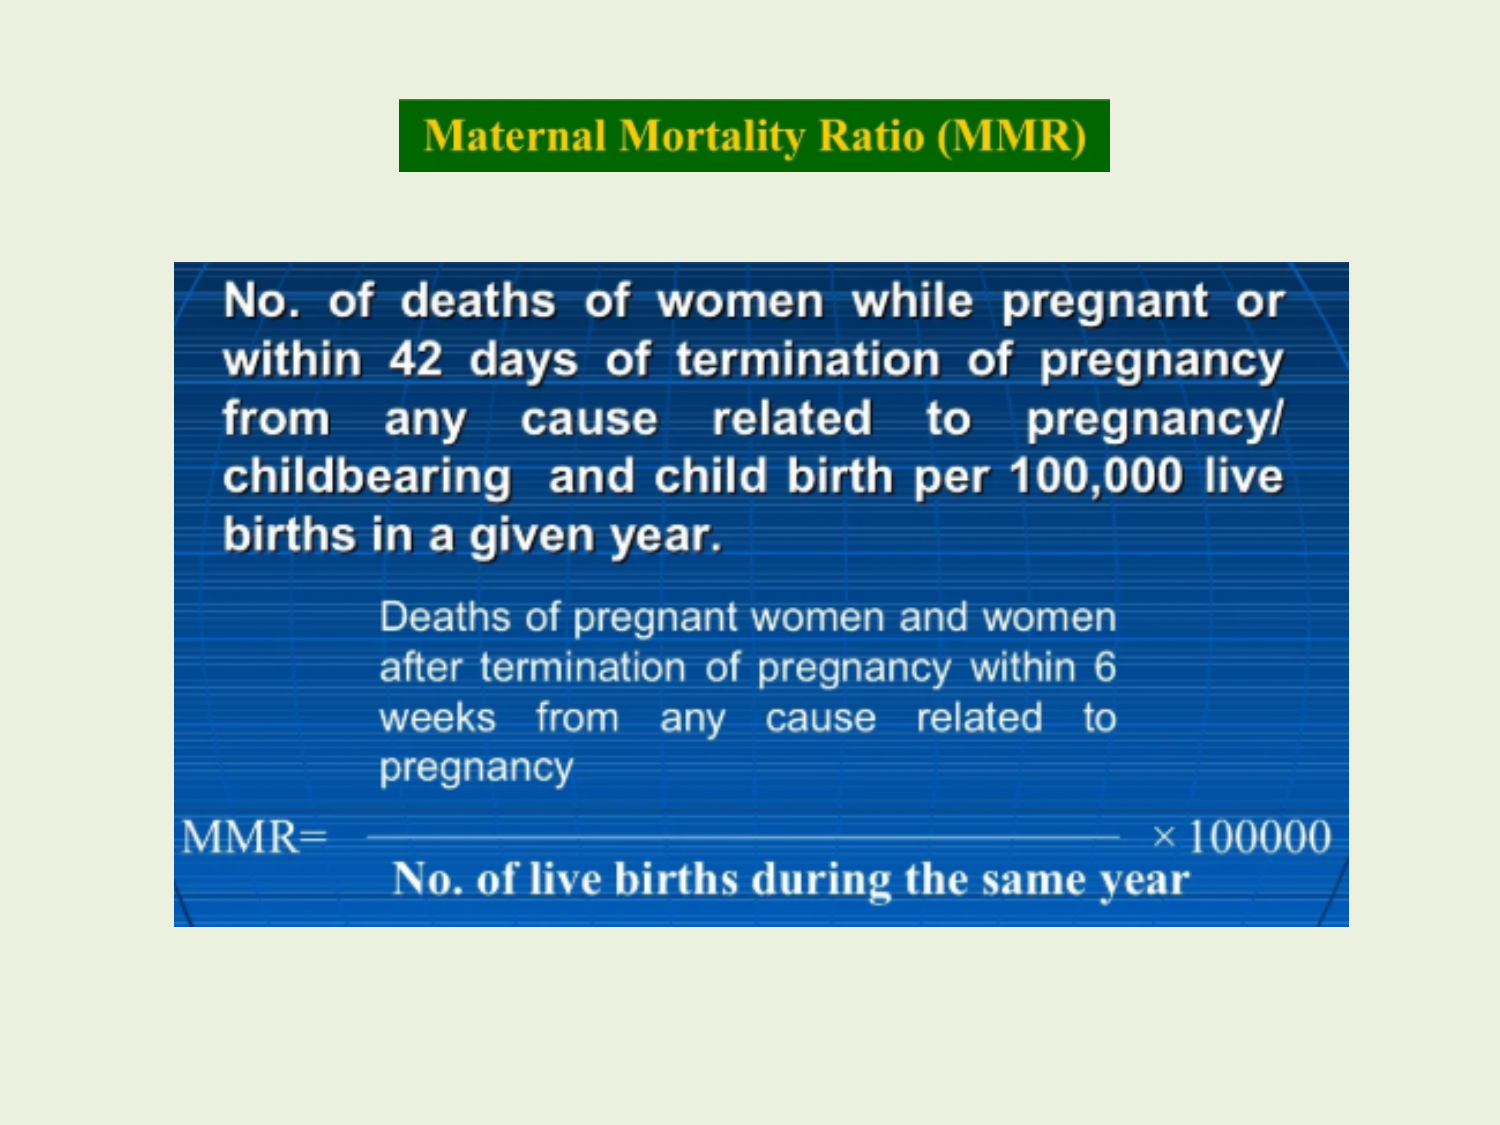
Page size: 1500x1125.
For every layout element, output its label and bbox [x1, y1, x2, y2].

picture [399, 99, 1110, 173]
list [174, 262, 1349, 927]
